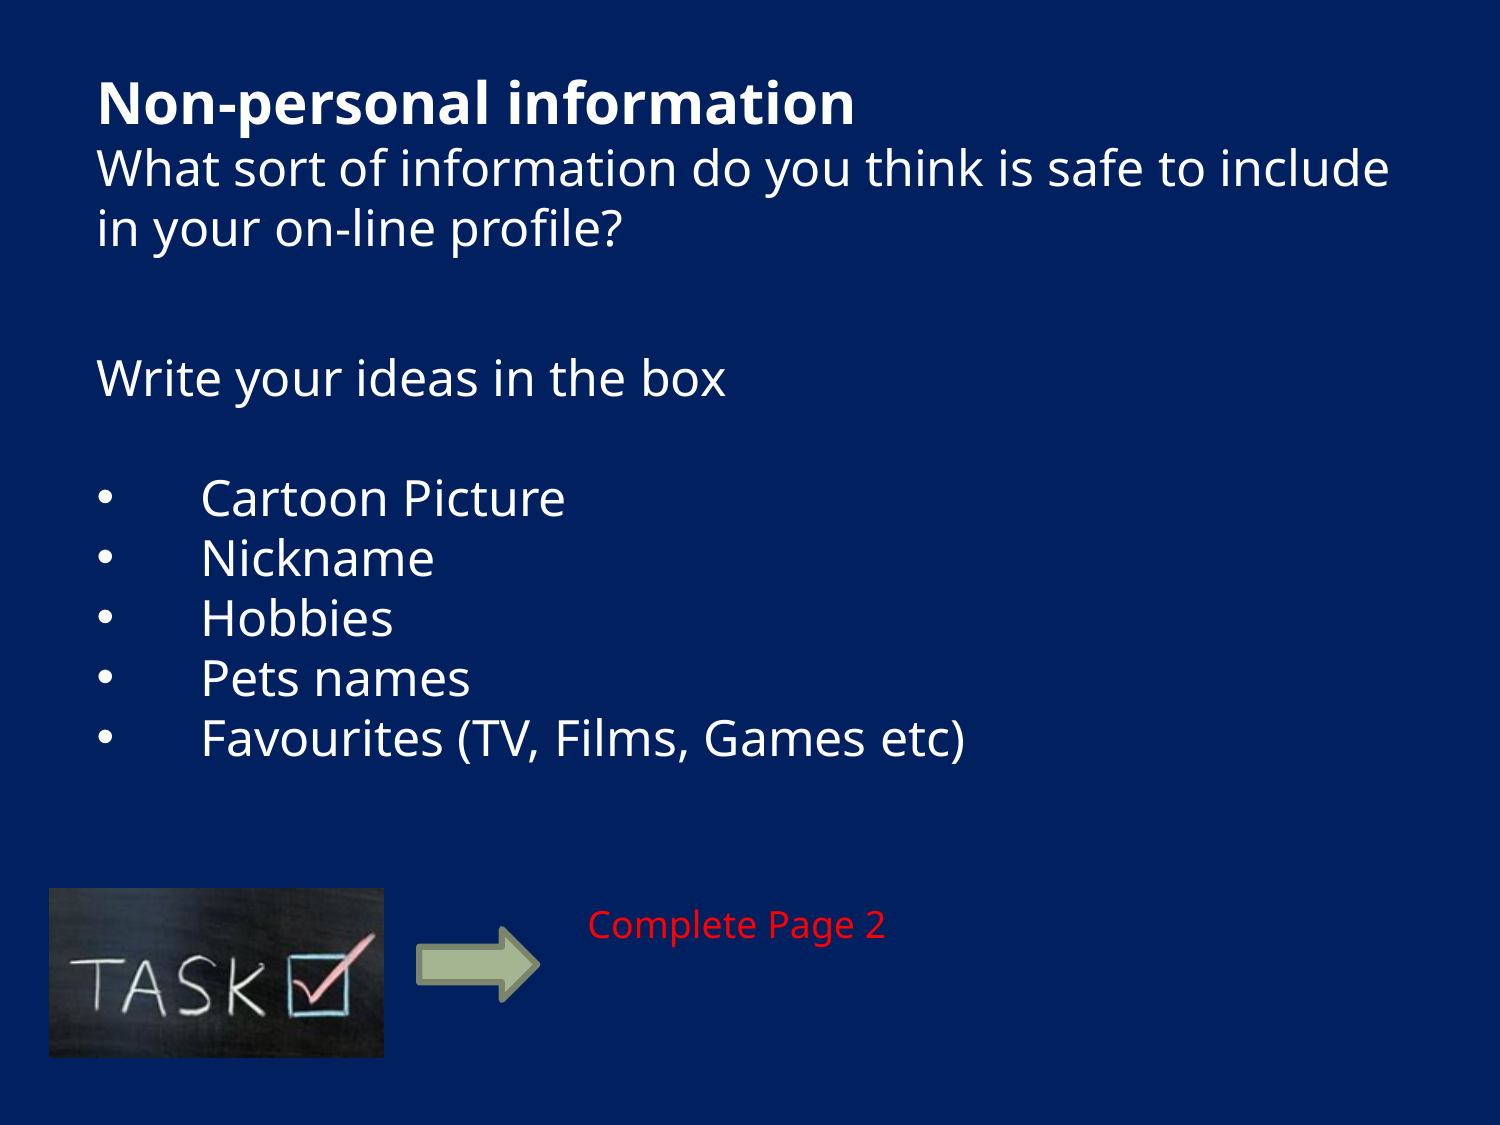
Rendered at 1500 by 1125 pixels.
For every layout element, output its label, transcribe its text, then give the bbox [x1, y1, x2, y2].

picture [49, 888, 384, 1058]
text_box [416, 926, 541, 1003]
text_box Complete Page 2 [572, 893, 939, 999]
text_box Non-personal information What sort of information do you think is safe to include in your on-line profile? Write your ideas in the box Cartoon Picture Nickname Hobbies Pets names Favourites (TV, Films, Games etc) [81, 58, 1430, 834]
